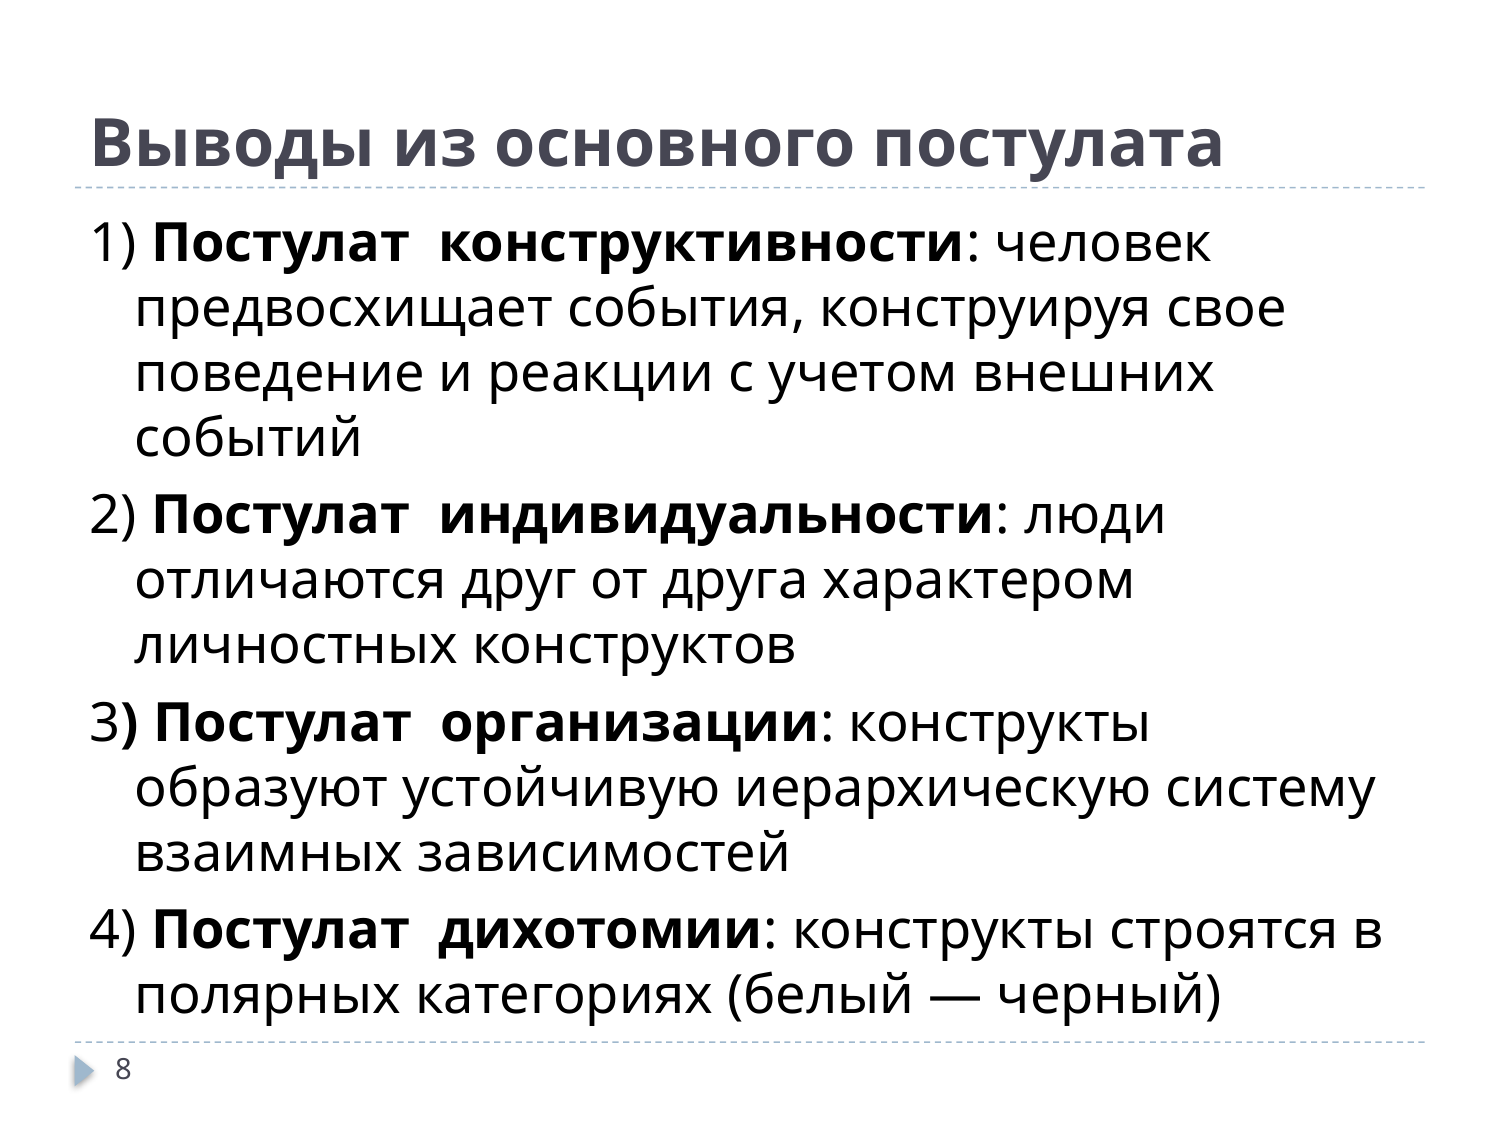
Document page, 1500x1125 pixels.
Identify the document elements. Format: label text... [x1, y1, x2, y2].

list 1) Постулат конструктивности: человек предвосхищает события, конструируя свое поведение и реакции с учетом внешних событий 2) Постулат индивидуальности: люди отличаются друг от друга характером личностных конструктов 3) Постулат организации: конструкты образуют устойчивую иерархическую систему взаимных зависимостей 4) Постулат дихотомии: конструкты строятся в полярных категориях (белый — черный) [75, 200, 1425, 1010]
slide_number 8 [100, 1042, 426, 1103]
title Выводы из основного постулата [75, 24, 1425, 188]
